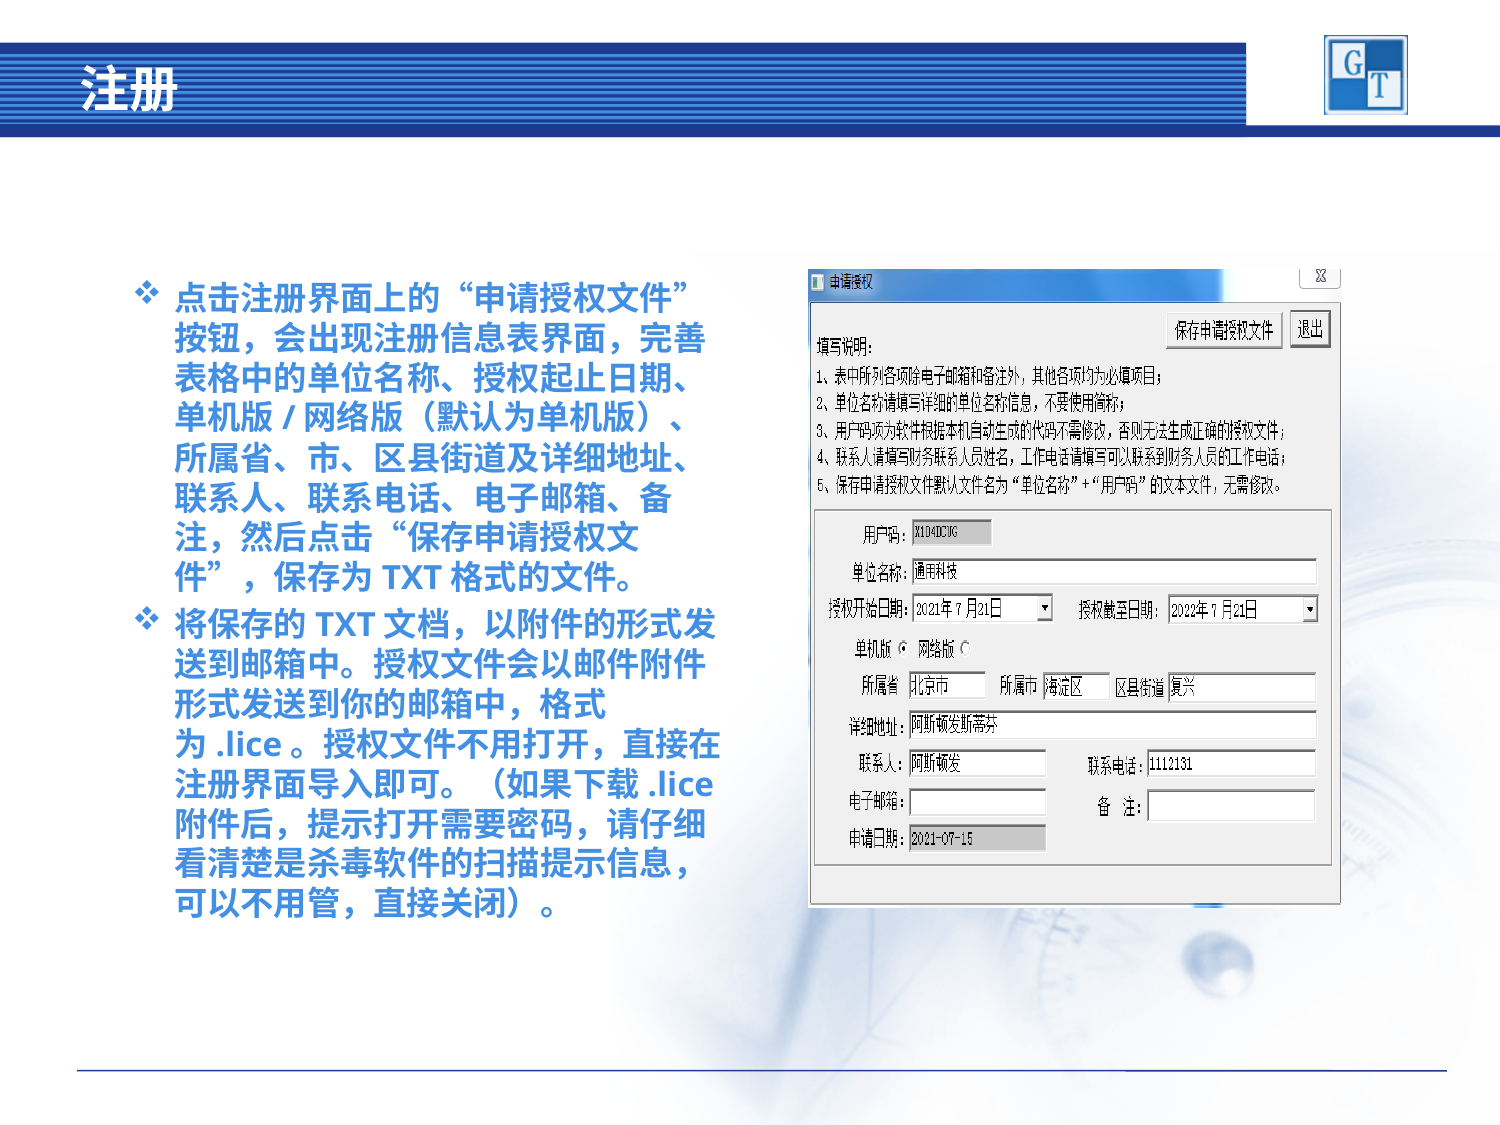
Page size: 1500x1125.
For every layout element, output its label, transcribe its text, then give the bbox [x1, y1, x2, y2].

picture [1235, 54, 1247, 124]
list 点击注册界面上的“申请授权文件”按钮，会出现注册信息表界面，完善表格中的单位名称、授权起止日期、单机版/网络版（默认为单机版）、所属省、市、区县街道及详细地址、联系人、联系电话、电子邮箱、备注，然后点击“保存申请授权文件”，保存为TXT格式的文件。 将保存的TXT文档，以附件的形式发送到邮箱中。授权文件会以邮件附件形式发送到你的邮箱中，格式为.lice。授权文件不用打开，直接在注册界面导入即可。（如果下载.lice附件后，提示打开需要密码，请仔细看清楚是杀毒软件的扫描提示信息，可以不用管，直接关闭）。 [116, 269, 739, 855]
picture [1324, 35, 1408, 115]
picture [0, 54, 64, 124]
title 注册 [64, 36, 1235, 138]
picture [383, 236, 1500, 1125]
